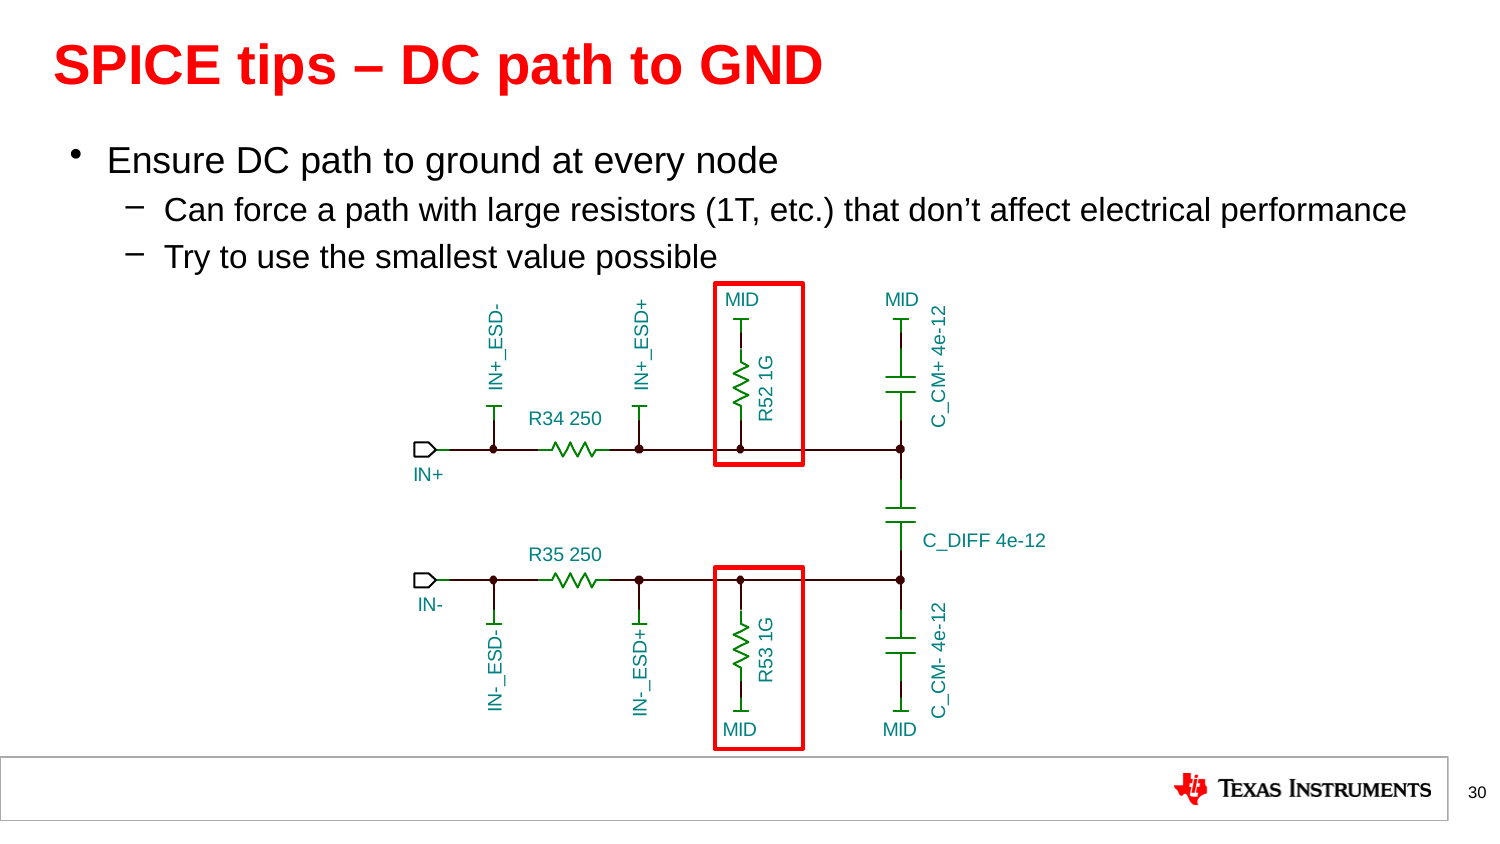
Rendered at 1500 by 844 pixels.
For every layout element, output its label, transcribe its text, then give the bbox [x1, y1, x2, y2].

slide_number 30 [1151, 774, 1500, 801]
list Ensure DC path to ground at every node Can force a path with large resistors (1T, etc.) that don’t affect electrical performance Try to use the smallest value possible [54, 128, 1444, 738]
picture [409, 283, 1058, 739]
title SPICE tips – DC path to GND [37, 17, 1426, 119]
picture [1174, 801, 1431, 805]
text_box [713, 746, 805, 751]
